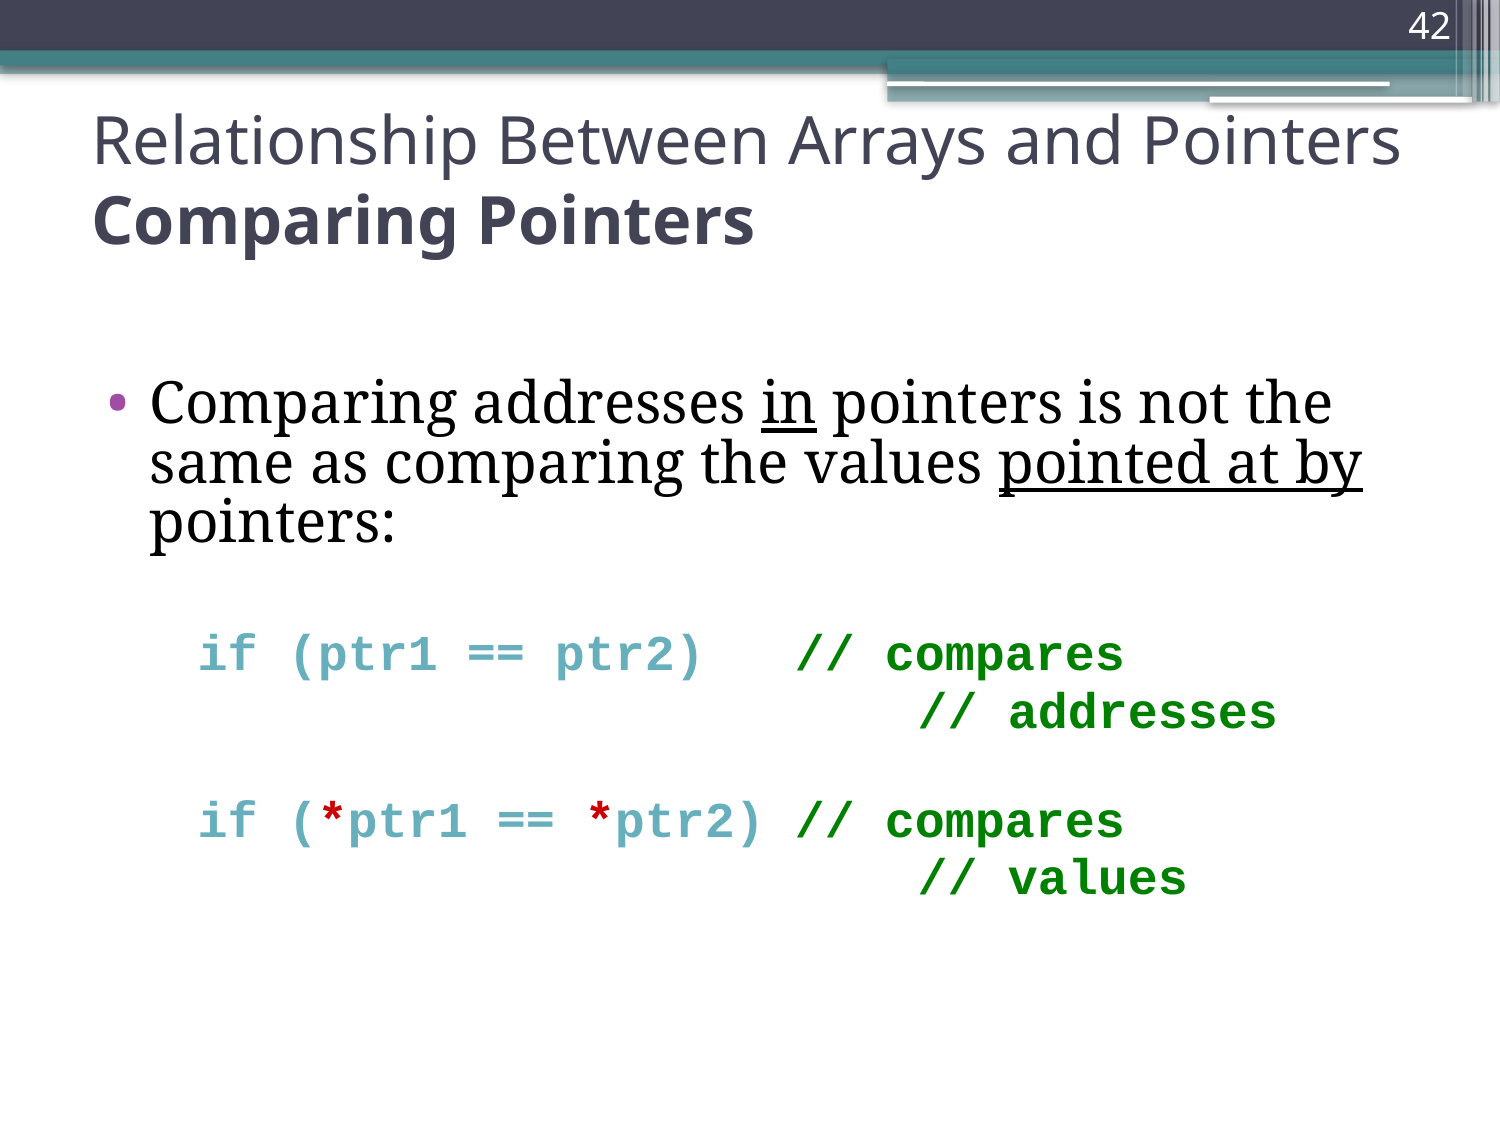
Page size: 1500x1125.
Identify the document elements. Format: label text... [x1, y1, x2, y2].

slide_number 42 [1341, 0, 1466, 61]
list Comparing addresses in pointers is not the same as comparing the values pointed at by pointers: if (ptr1 == ptr2) // compares // addresses if (*ptr1 == *ptr2) // compares // values [75, 368, 1425, 1079]
title Relationship Between Arrays and Pointers Comparing Pointers [76, 90, 1427, 265]
